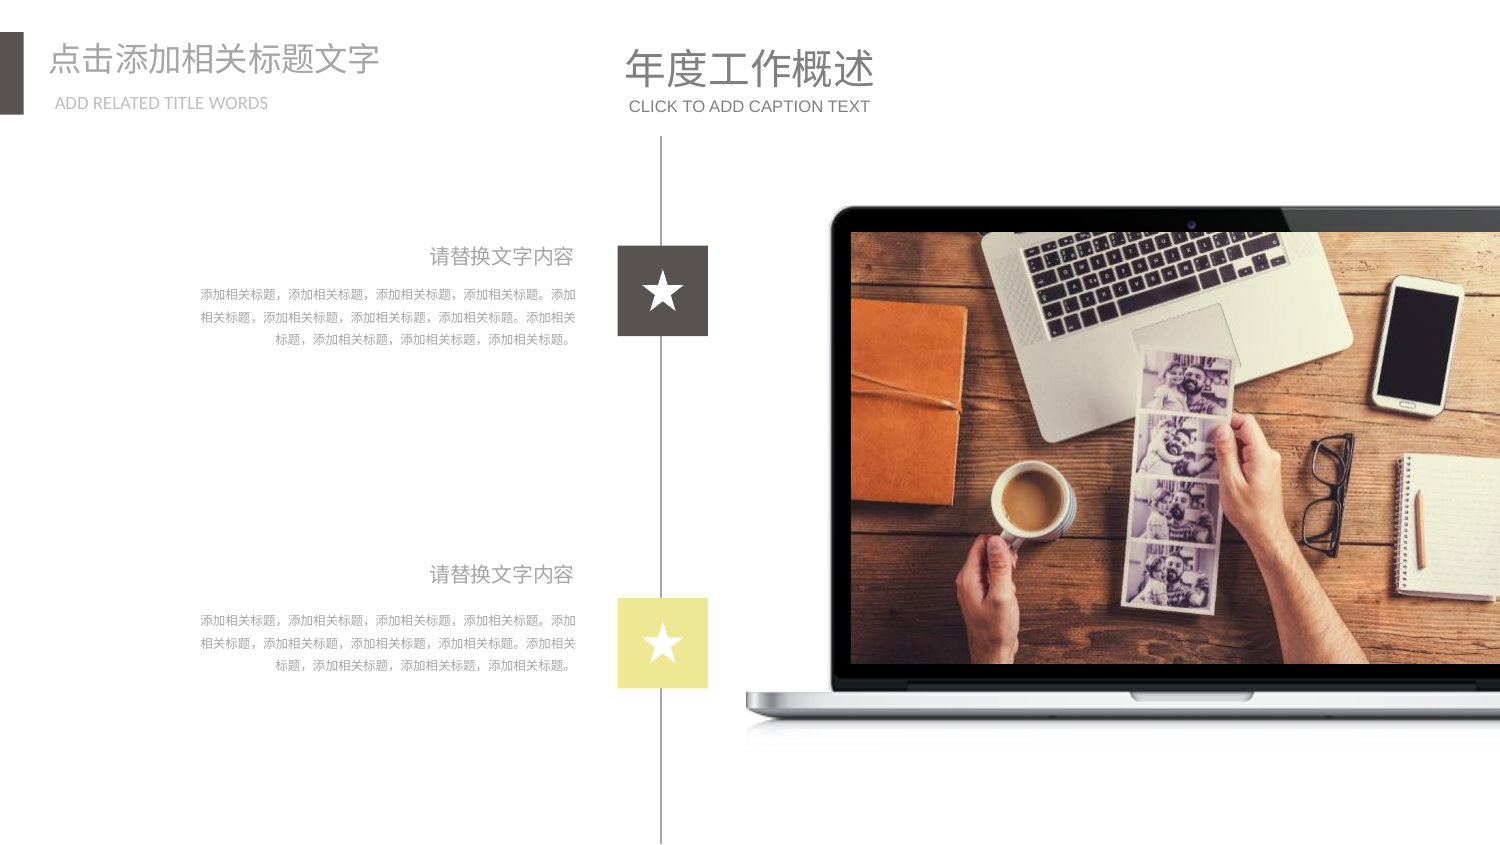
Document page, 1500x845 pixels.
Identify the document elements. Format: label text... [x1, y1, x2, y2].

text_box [617, 245, 709, 337]
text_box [194, 243, 576, 349]
text_box 年度工作概述 [615, 42, 885, 93]
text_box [745, 205, 1500, 746]
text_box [617, 597, 709, 689]
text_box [194, 561, 576, 674]
text_box CLICK TO ADD CAPTION TEXT [615, 95, 885, 117]
